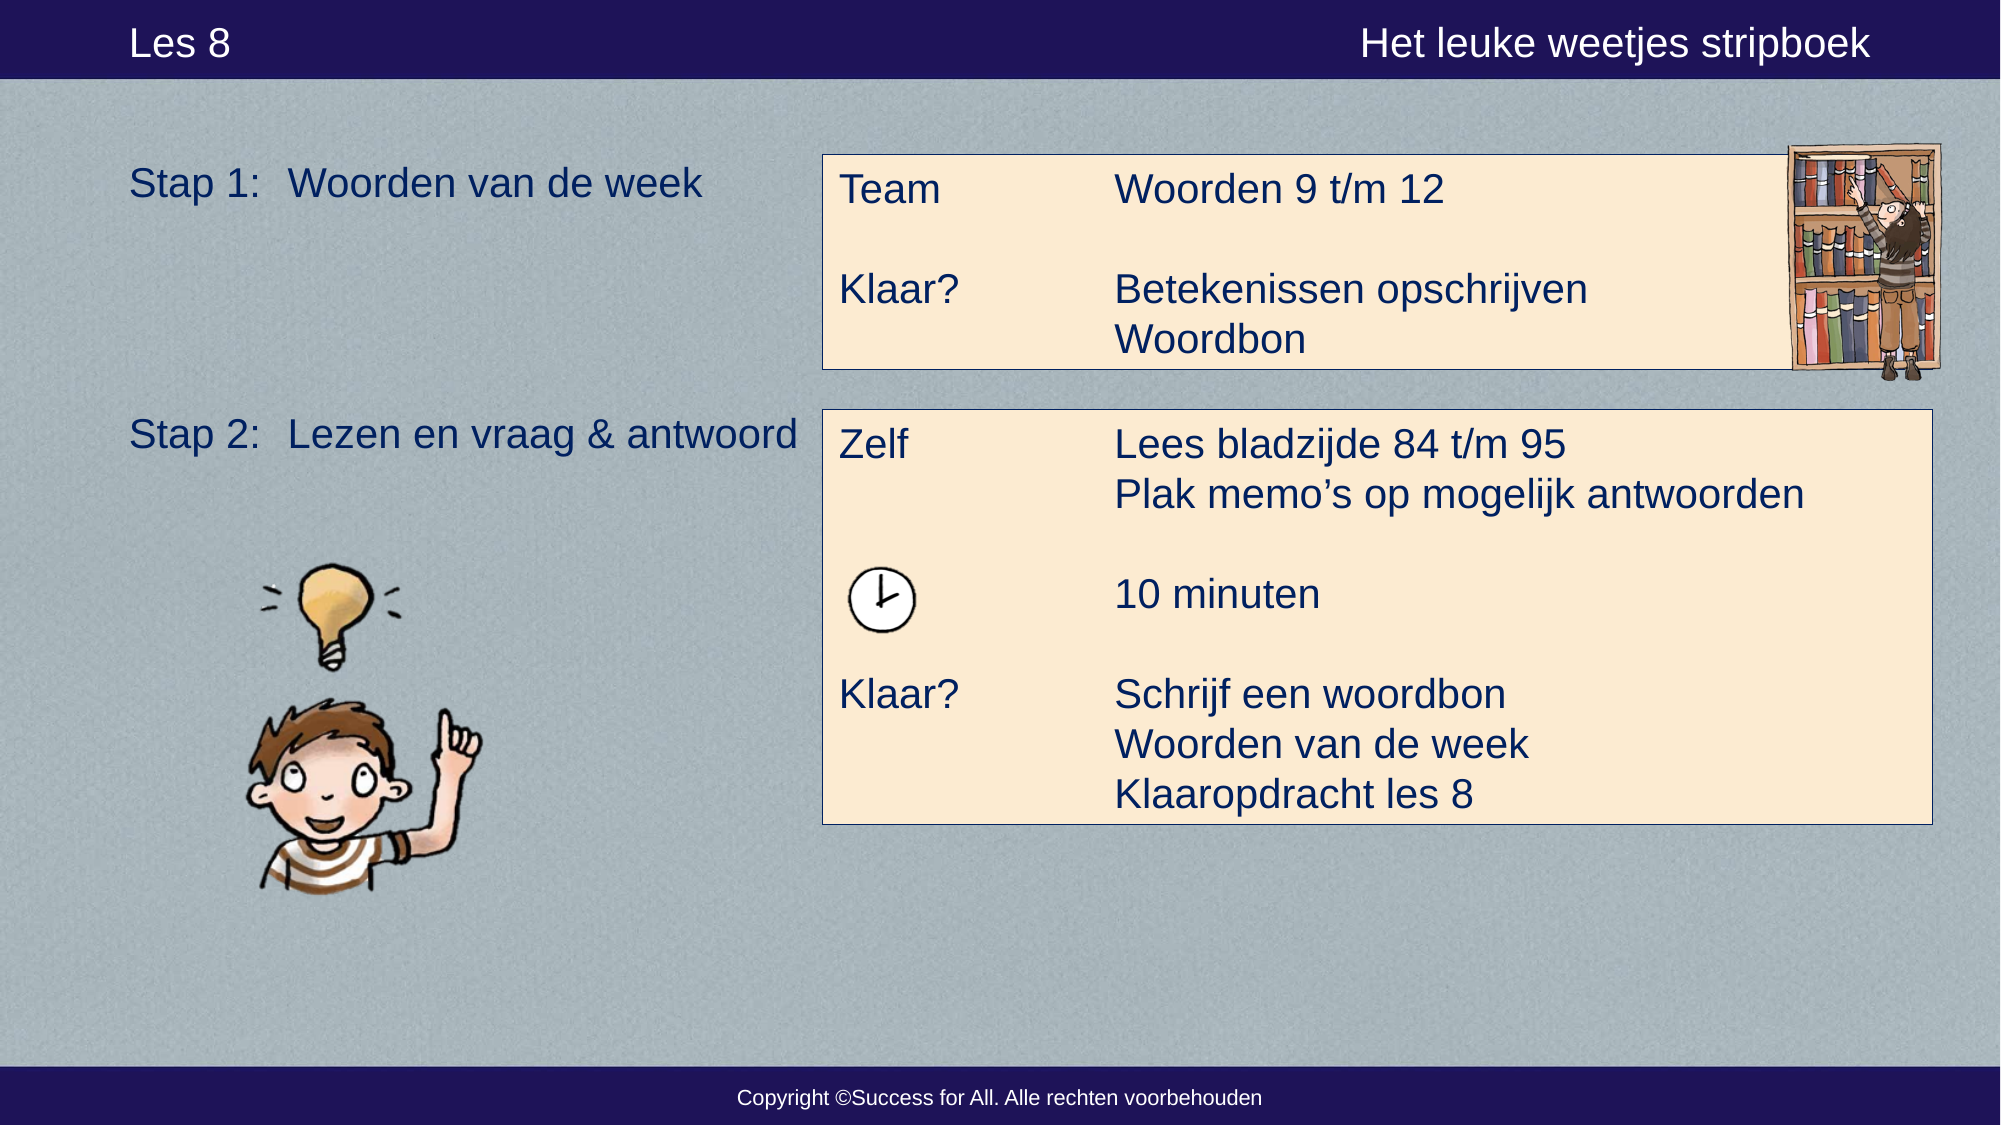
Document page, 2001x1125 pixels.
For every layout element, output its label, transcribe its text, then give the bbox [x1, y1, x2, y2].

text_box Copyright ©Success for All. Alle rechten voorbehouden [0, 1076, 2000, 1125]
picture [0, 0, 2001, 1125]
text_box Team Woorden 9 t/m 12 Klaar? Betekenissen opschrijven Woordbon [822, 154, 1770, 370]
text_box Les 8 [114, 8, 354, 73]
text_box Stap 1: Woorden van de week Stap 2: Lezen en vraag & antwoord [114, 148, 907, 464]
text_box Zelf Lees bladzijde 84 t/m 95 Plak memo’s op mogelijk antwoorden 10 minuten Klaar? Schrijf een woordbon Woorden van de week Klaaropdracht les 8 [822, 409, 1933, 825]
text_box Het leuke weetjes stripboek [999, 8, 1886, 73]
